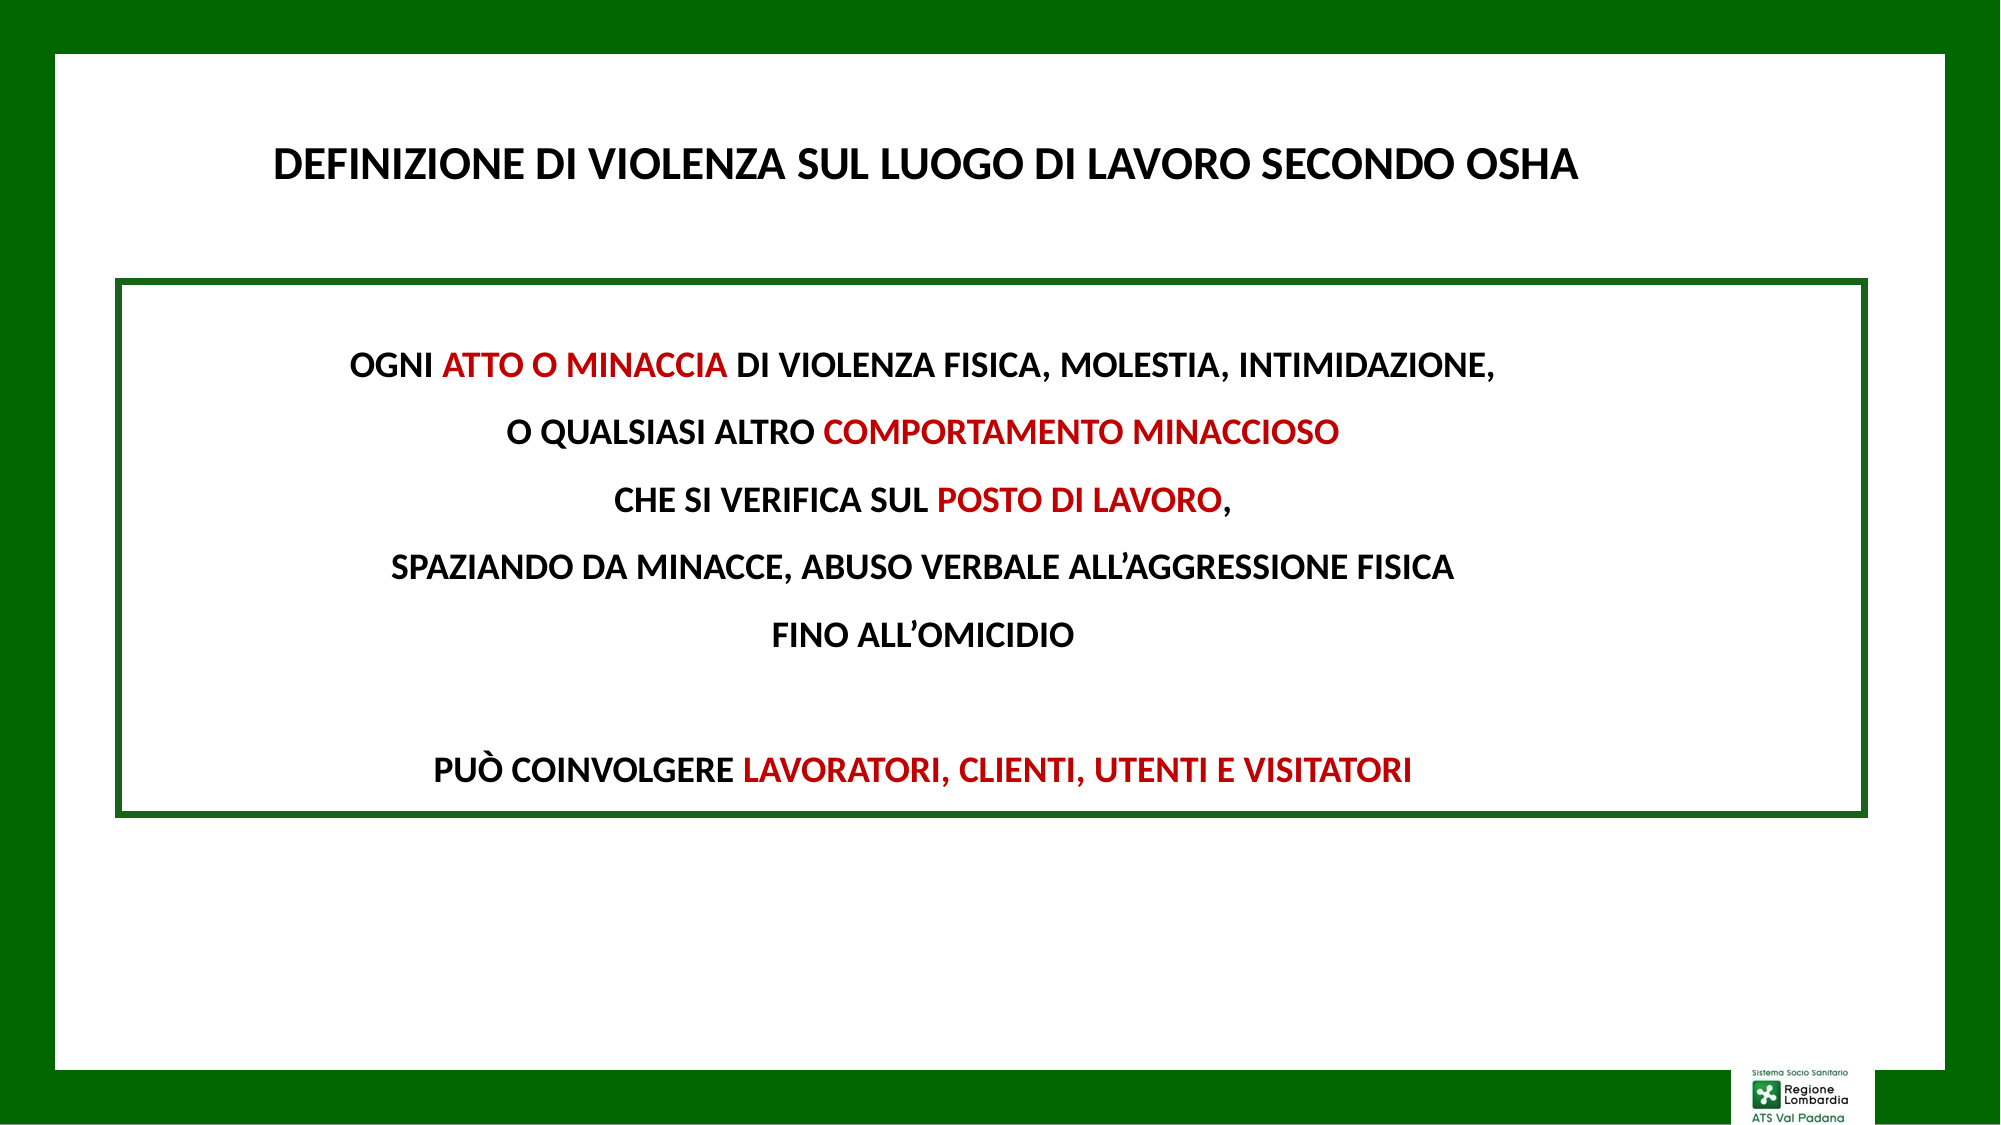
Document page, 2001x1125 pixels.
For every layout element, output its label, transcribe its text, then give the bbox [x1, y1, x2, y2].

text_box OGNI ATTO O MINACCIA DI VIOLENZA FISICA, MOLESTIA, INTIMIDAZIONE, O QUALSIASI ALTRO COMPORTAMENTO MINACCIOSO CHE SI VERIFICA SUL POSTO DI LAVORO, SPAZIANDO DA MINACCE, ABUSO VERBALE ALL’AGGRESSIONE FISICA FINO ALL’OMICIDIO PUÒ COINVOLGERE LAVORATORI, CLIENTI, UTENTI E VISITATORI [238, 309, 1608, 798]
picture [0, 0, 2001, 1125]
title DEFINIZIONE DI VIOLENZA SUL LUOGO DI LAVORO SECONDO OSHA [258, 131, 1938, 198]
text_box [118, 281, 1866, 815]
